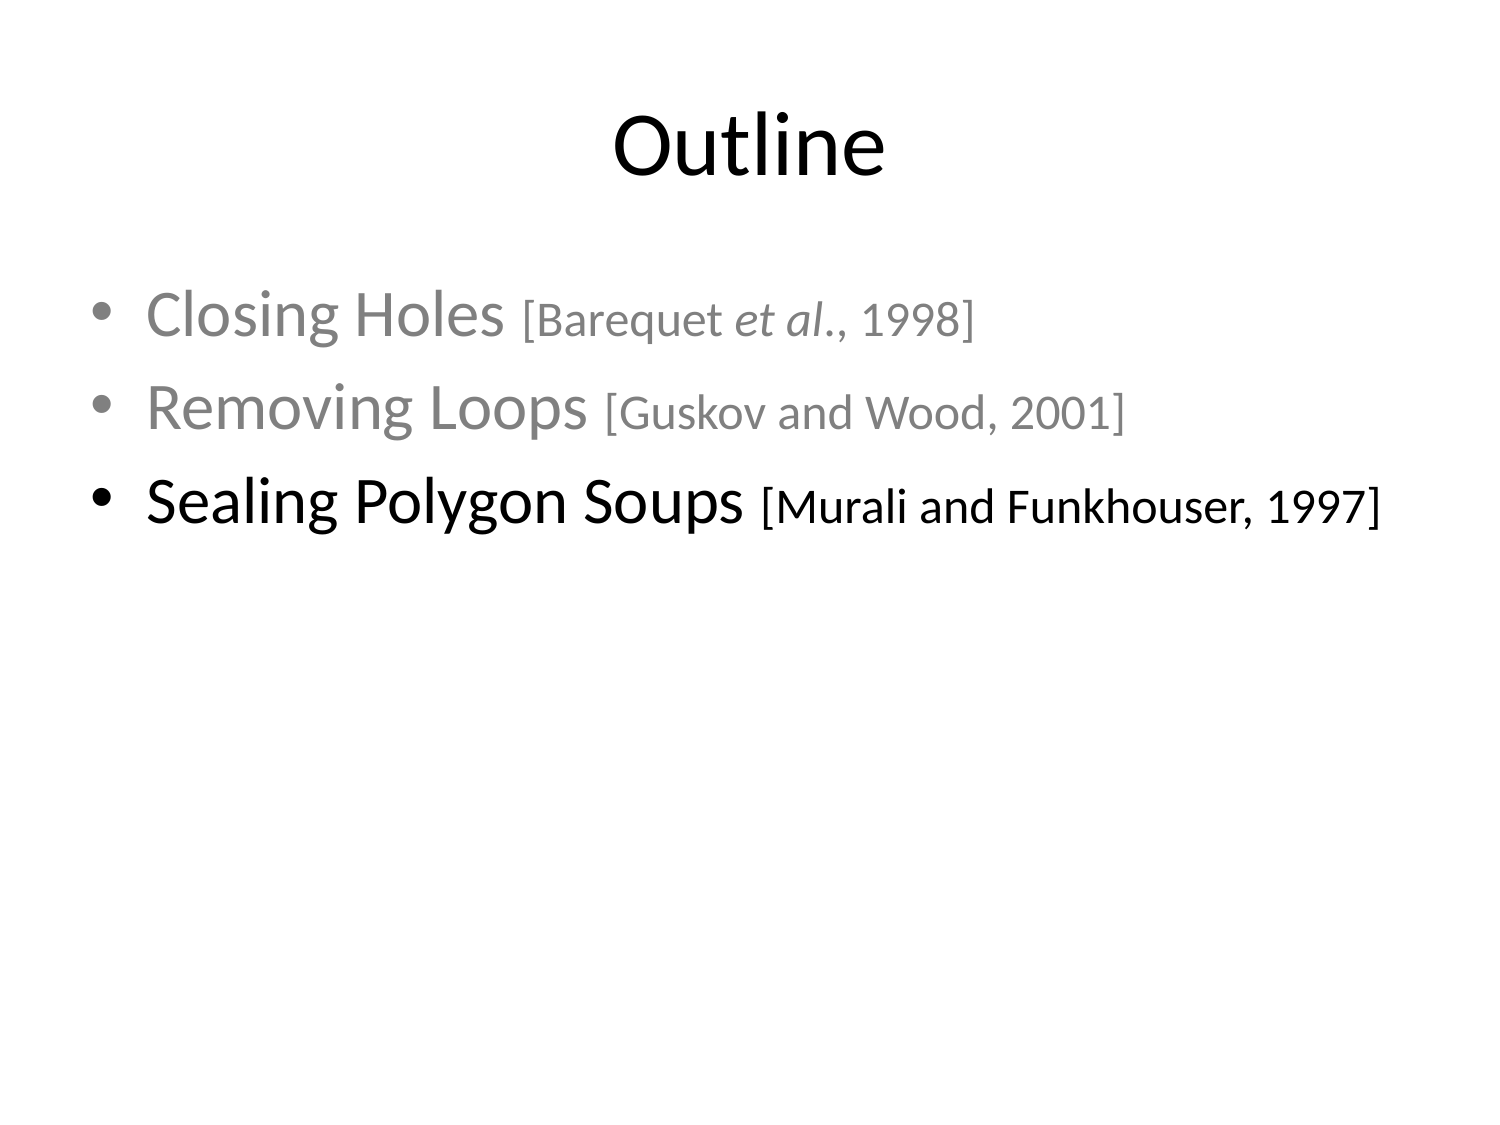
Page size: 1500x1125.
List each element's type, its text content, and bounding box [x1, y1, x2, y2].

title Outline [75, 45, 1425, 233]
list Closing Holes [Barequet et al., 1998] Removing Loops [Guskov and Wood, 2001] Sealing Polygon Soups [Murali and Funkhouser, 1997] [75, 262, 1425, 1005]
